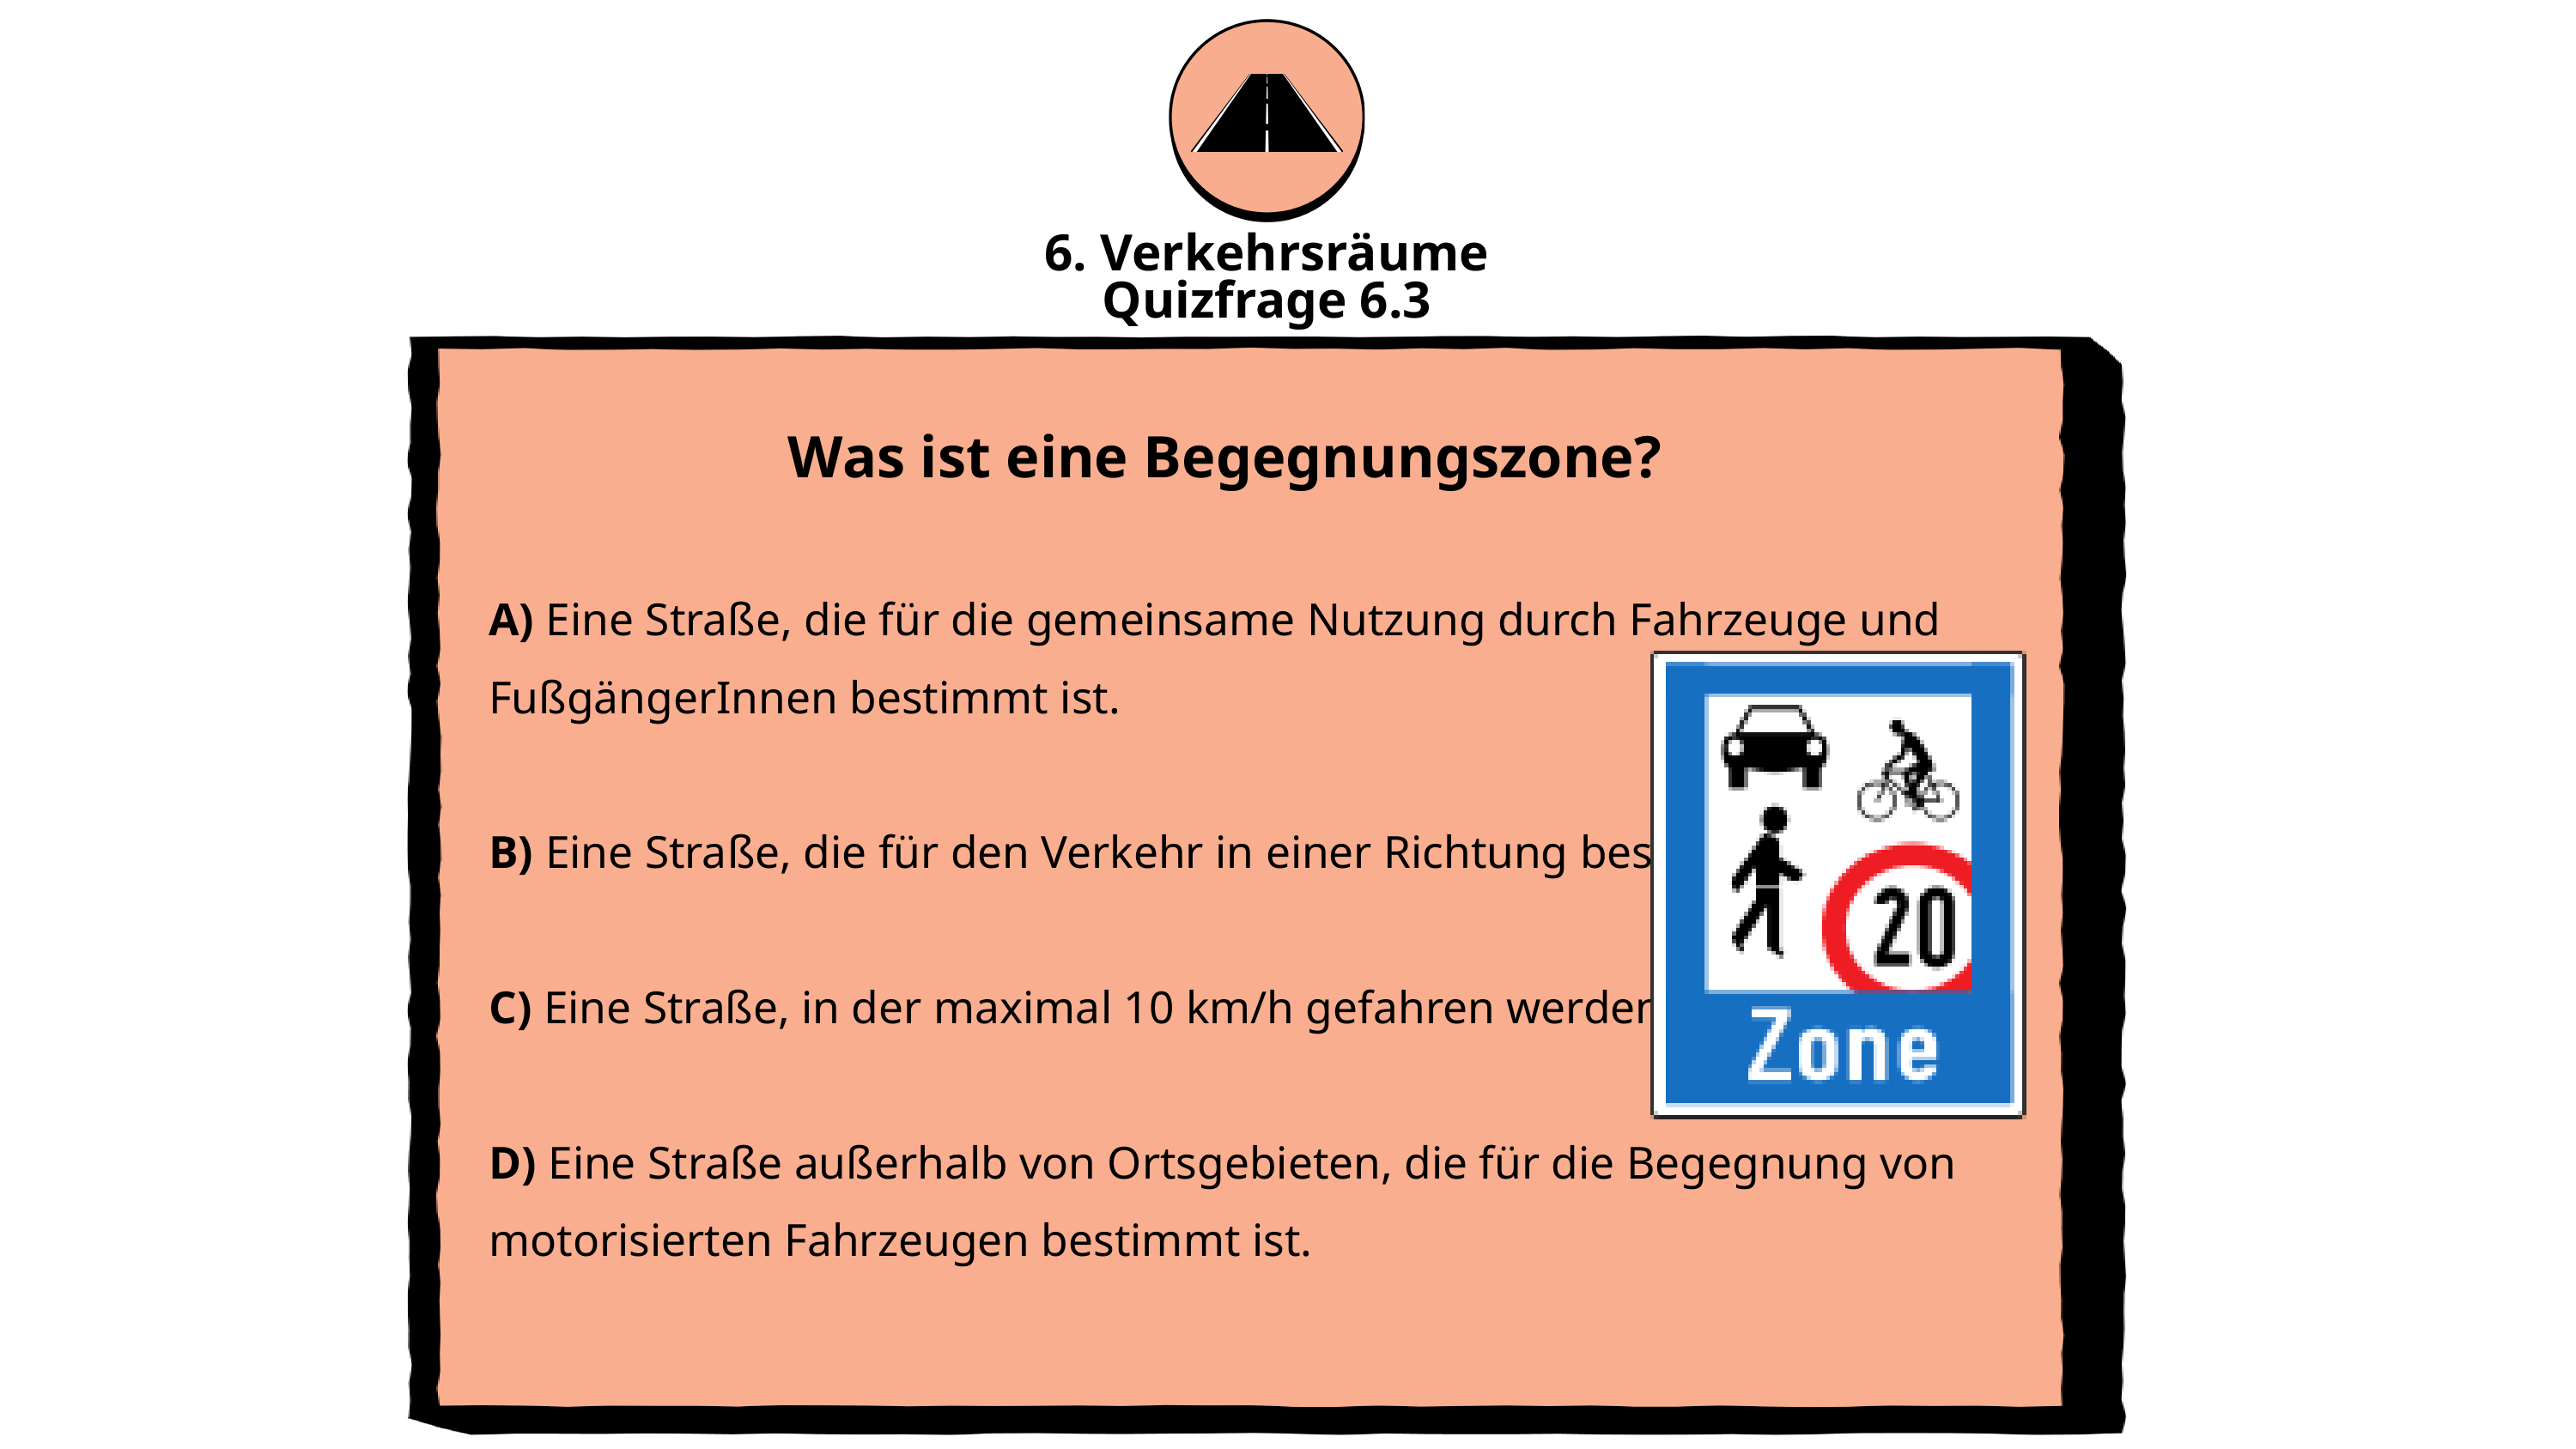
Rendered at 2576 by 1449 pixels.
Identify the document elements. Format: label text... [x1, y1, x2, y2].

text_box [407, 335, 2127, 1435]
text_box [1169, 19, 1365, 222]
text_box [1190, 74, 1344, 152]
picture [1650, 651, 2026, 1120]
text_box 6. Verkehrsräume Quizfrage 6.3 [623, 227, 1911, 335]
text_box Was ist eine Begegnungszone? A) Eine Straße, die für die gemeinsame Nutzung durch Fahrzeuge und FußgängerInnen bestimmt ist. B) Eine Straße, die für den Verkehr in einer Richtung bestimmt ist. C) Eine Straße, in der maximal 10 km/h gefahren werden darf. D) Eine Straße außerhalb von Ortsgebieten, die für die Begegnung von motorisierten Fahrzeugen bestimmt ist. [424, 411, 2026, 1266]
